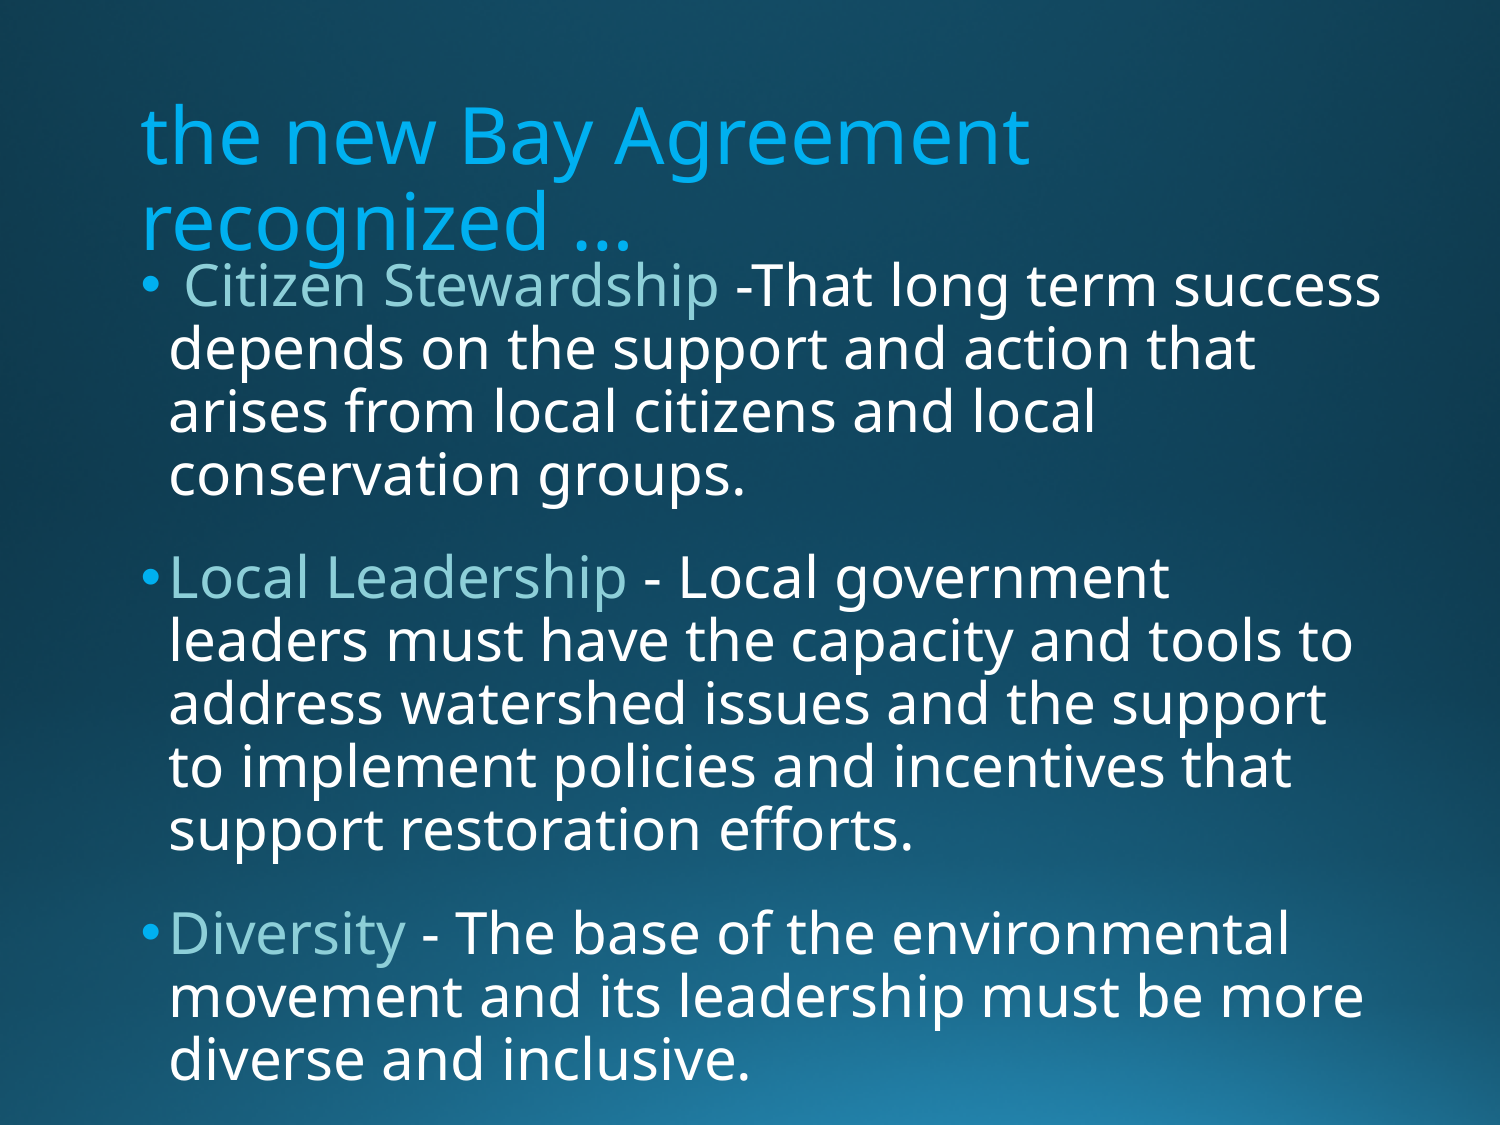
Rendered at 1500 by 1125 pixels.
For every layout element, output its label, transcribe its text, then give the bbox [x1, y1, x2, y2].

title the new Bay Agreement recognized … [125, 73, 1420, 291]
picture [0, 0, 1500, 1125]
list Citizen Stewardship -That long term success depends on the support and action that arises from local citizens and local conservation groups. Local Leadership - Local government leaders must have the capacity and tools to address watershed issues and the support to implement policies and incentives that support restoration efforts. Diversity - The base of the environmental movement and its leadership must be more diverse and inclusive. [125, 248, 1399, 963]
